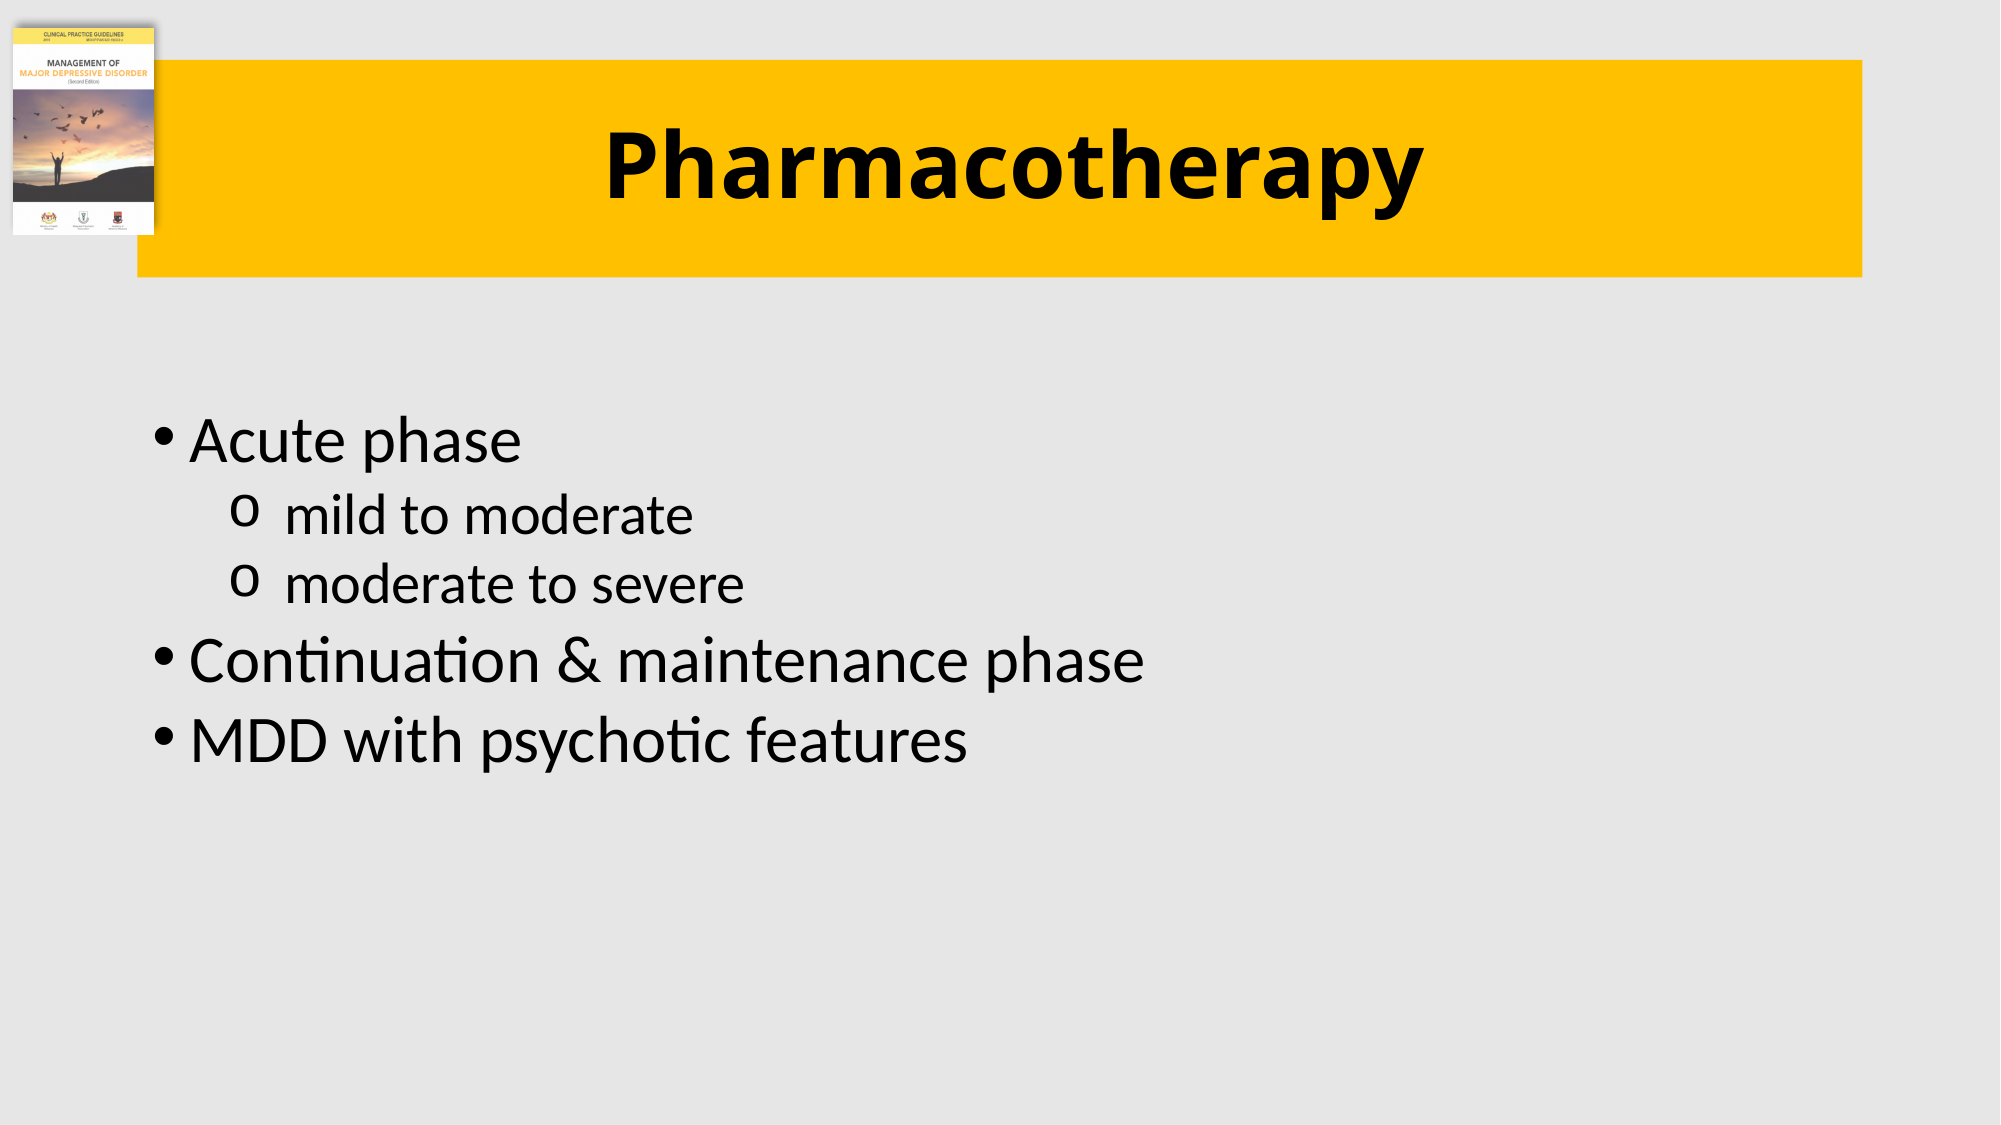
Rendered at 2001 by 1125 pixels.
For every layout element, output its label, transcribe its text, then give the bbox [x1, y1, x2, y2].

list Acute phase mild to moderate moderate to severe Continuation & maintenance phase MDD with psychotic features [137, 308, 1863, 1084]
title Pharmacotherapy [137, 59, 1863, 278]
picture [13, 28, 154, 235]
